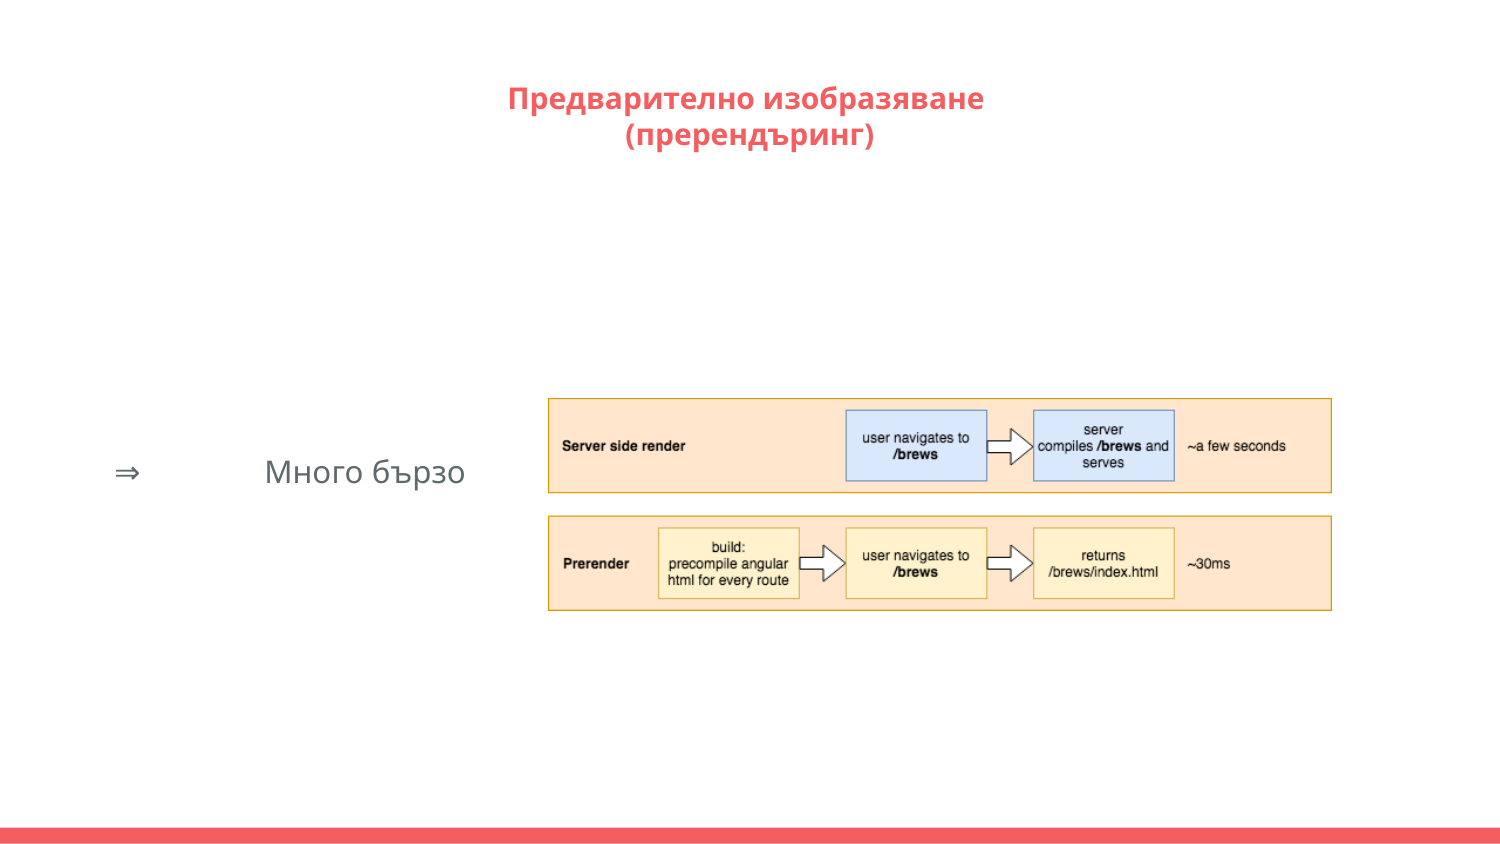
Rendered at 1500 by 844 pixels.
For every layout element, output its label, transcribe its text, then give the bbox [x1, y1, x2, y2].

picture [547, 398, 1332, 611]
title Предварително изобразяване (пререндъринг) [51, 64, 1449, 167]
list ⇒ Много бързо [99, 431, 511, 517]
